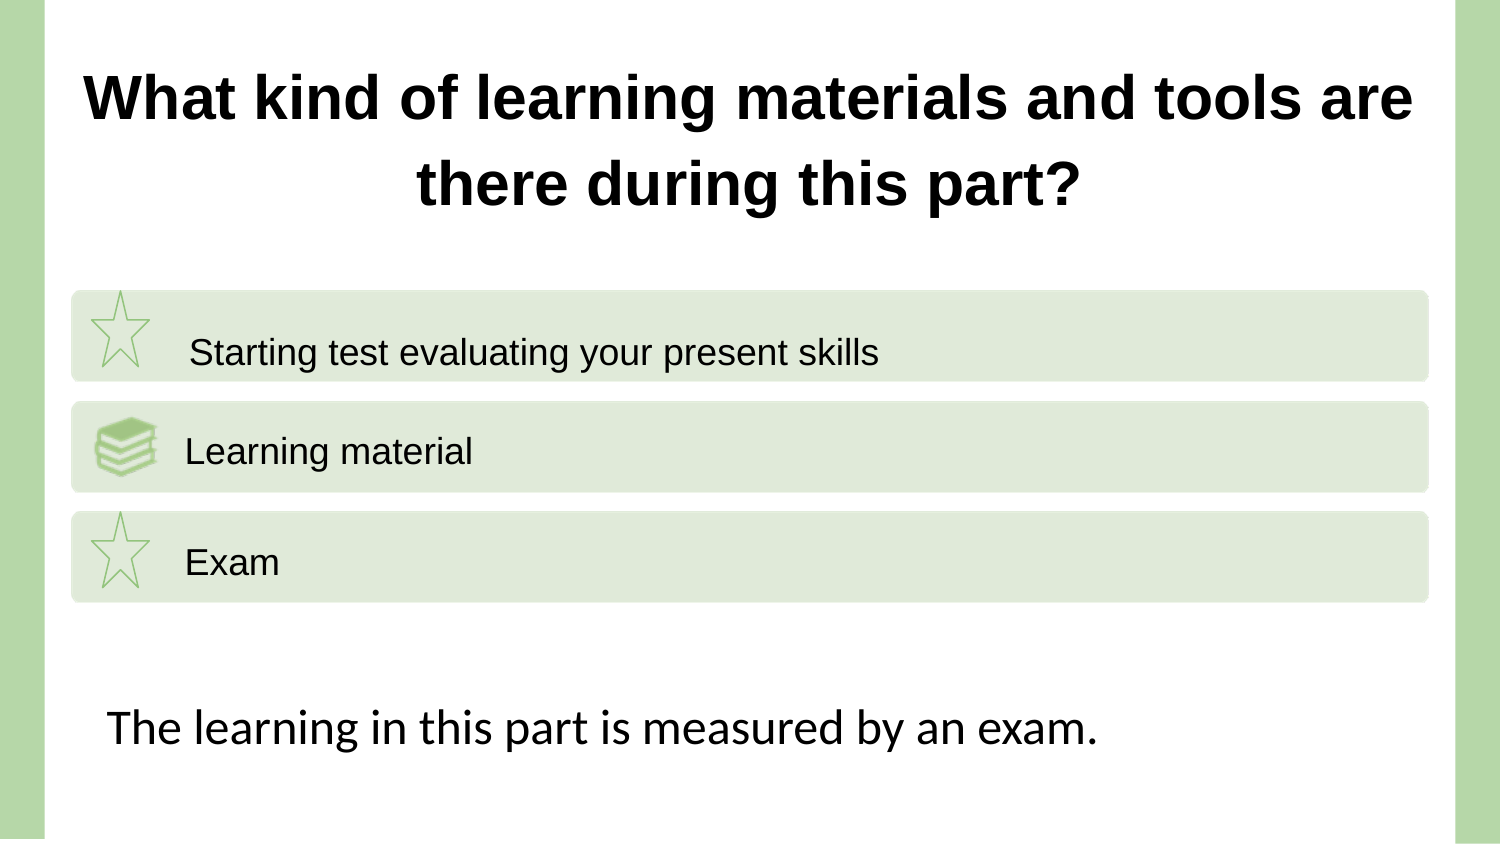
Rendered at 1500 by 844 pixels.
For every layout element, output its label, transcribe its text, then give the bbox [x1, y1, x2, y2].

title What kind of learning materials and tools are there during this part? [45, 30, 1455, 224]
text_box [71, 511, 1429, 603]
text_box [1455, 0, 1500, 844]
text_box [71, 401, 1429, 493]
picture [71, 290, 1429, 382]
list The learning in this part is measured by an exam. [91, 670, 1335, 772]
text_box [0, 0, 45, 839]
